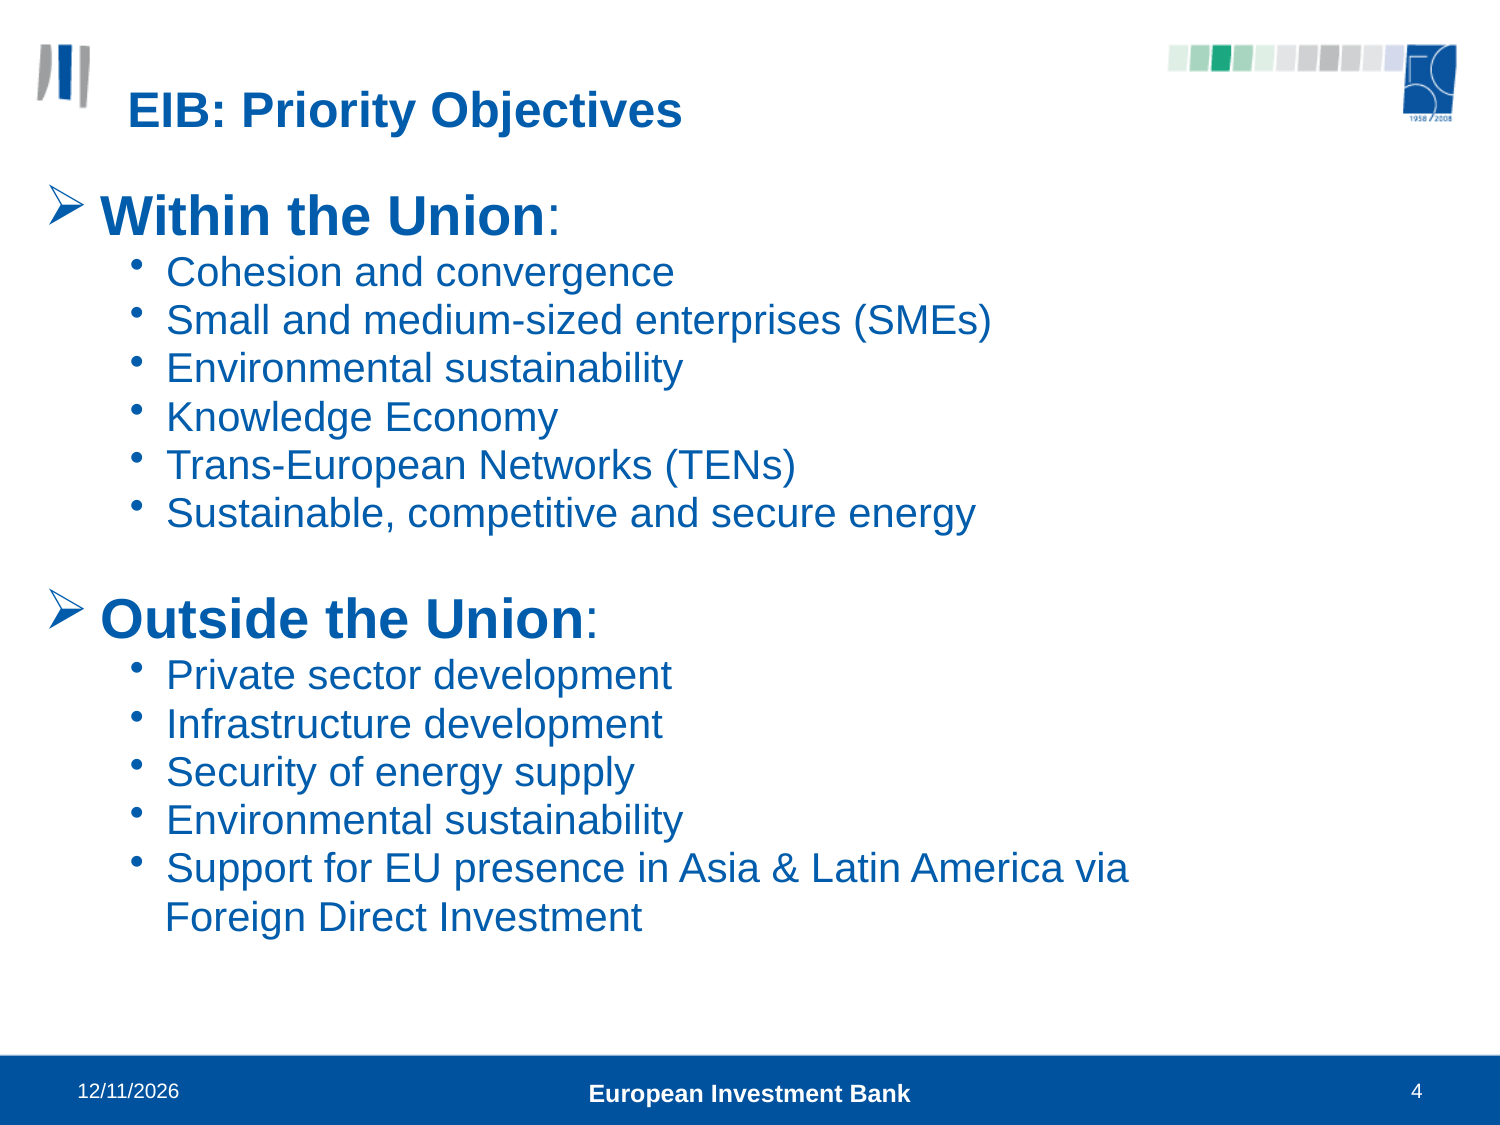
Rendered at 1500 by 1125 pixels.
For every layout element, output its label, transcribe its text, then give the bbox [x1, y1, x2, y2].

slide_number 4 [1274, 1070, 1438, 1125]
picture [0, 0, 1500, 1125]
footer European Investment Bank [229, 1070, 1271, 1125]
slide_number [62, 1070, 226, 1125]
title EIB: Priority Objectives [111, 54, 1294, 162]
list Within the Union: Cohesion and convergence Small and medium-sized enterprises (SMEs) Environmental sustainability Knowledge Economy Trans-European Networks (TENs) Sustainable, competitive and secure energy Outside the Union: Private sector development Infrastructure development Security of energy supply Environmental sustainability Support for EU presence in Asia & Latin America via Foreign Direct Investment [29, 184, 1500, 1001]
